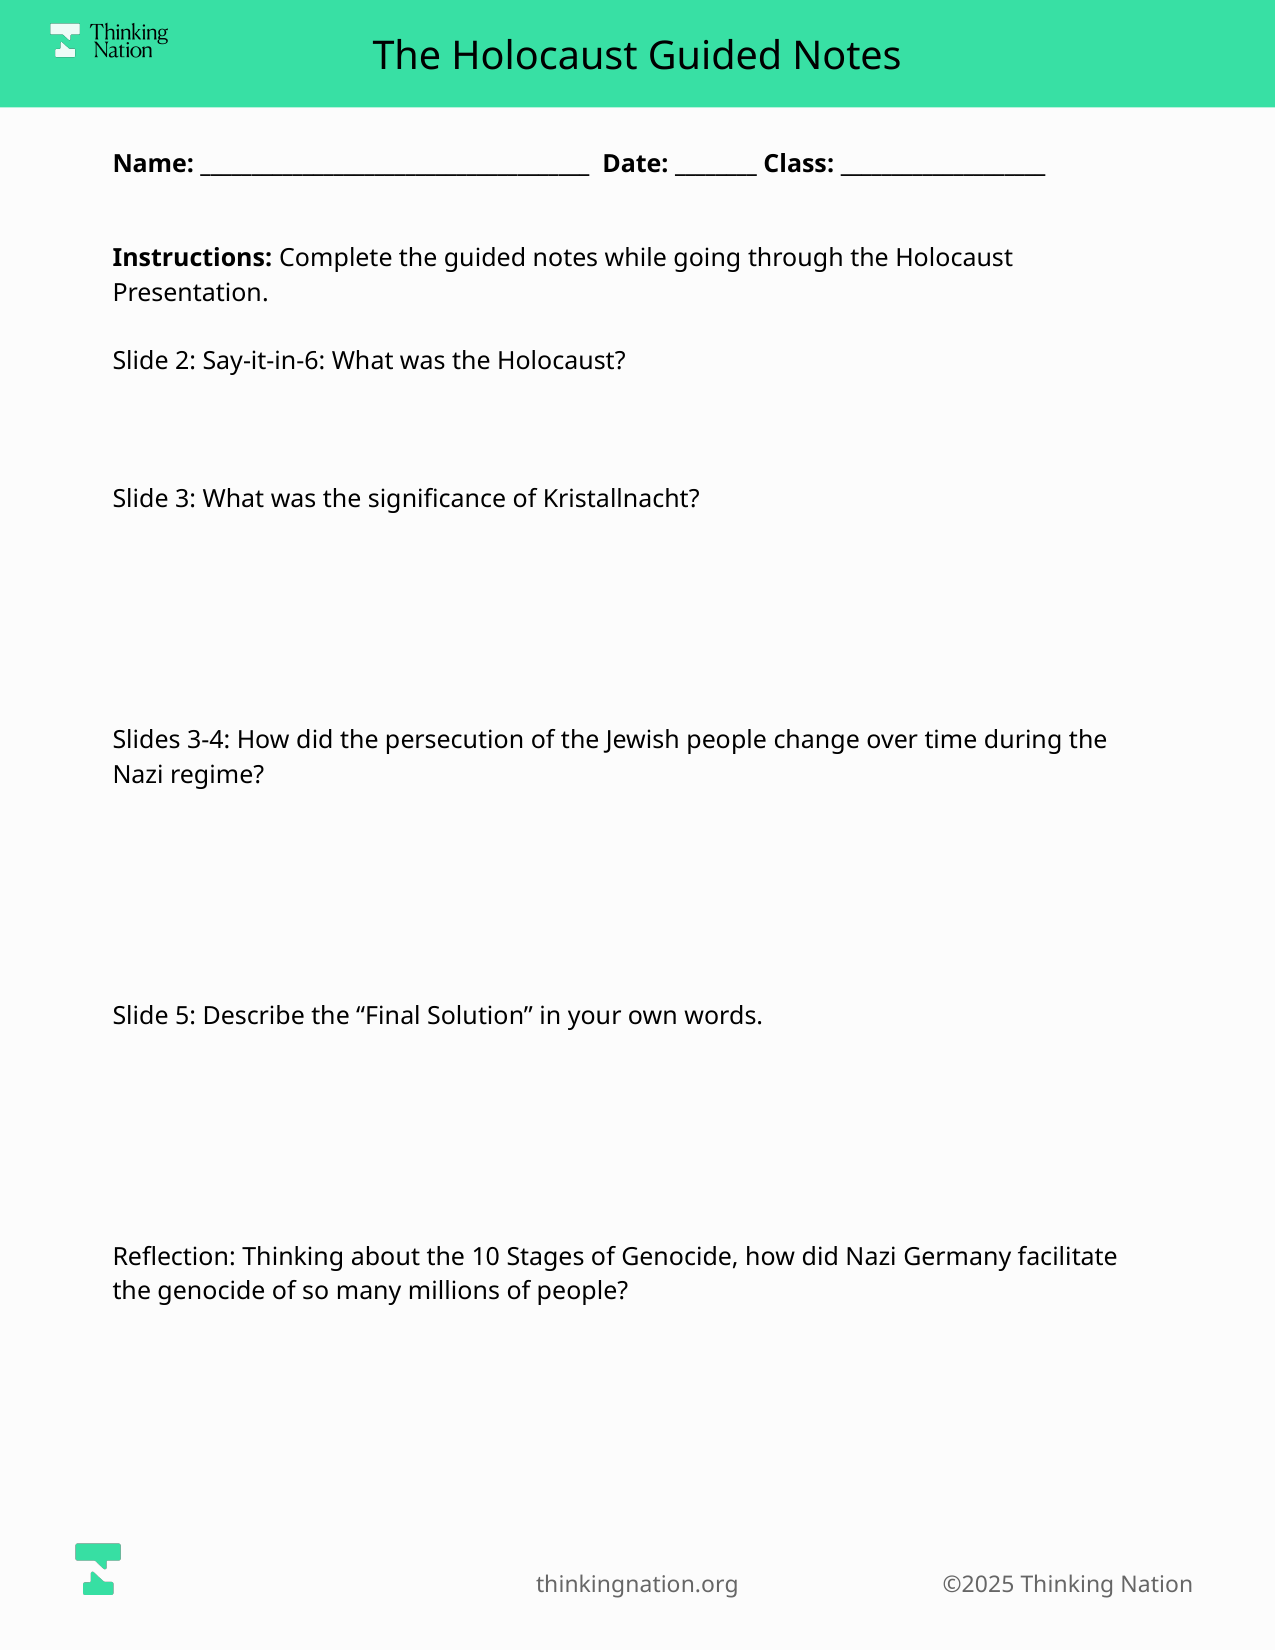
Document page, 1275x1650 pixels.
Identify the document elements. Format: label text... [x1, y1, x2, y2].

picture [36, 12, 172, 69]
text_box The Holocaust Guided Notes [0, 0, 1275, 108]
text_box ©2025 Thinking Nation [907, 1553, 1210, 1605]
picture [62, 1533, 134, 1605]
text_box thinkingnation.org [486, 1553, 789, 1605]
text_box Name: ______________________________________ Date: ________ Class: ____________________ Instructions: Complete the guided notes while going through the Holocaust Presentation. Slide 2: Say-it-in-6: What was the Holocaust? Slide 3: What was the significance of Kristallnacht? Slides 3-4: How did the persecution of the Jewish people change over time during the Nazi regime? Slide 5: Describe the “Final Solution” in your own words. Reflection: Thinking about the 10 Stages of Genocide, how did Nazi Germany facilitate the genocide of so many millions of people? [97, 132, 1178, 1389]
